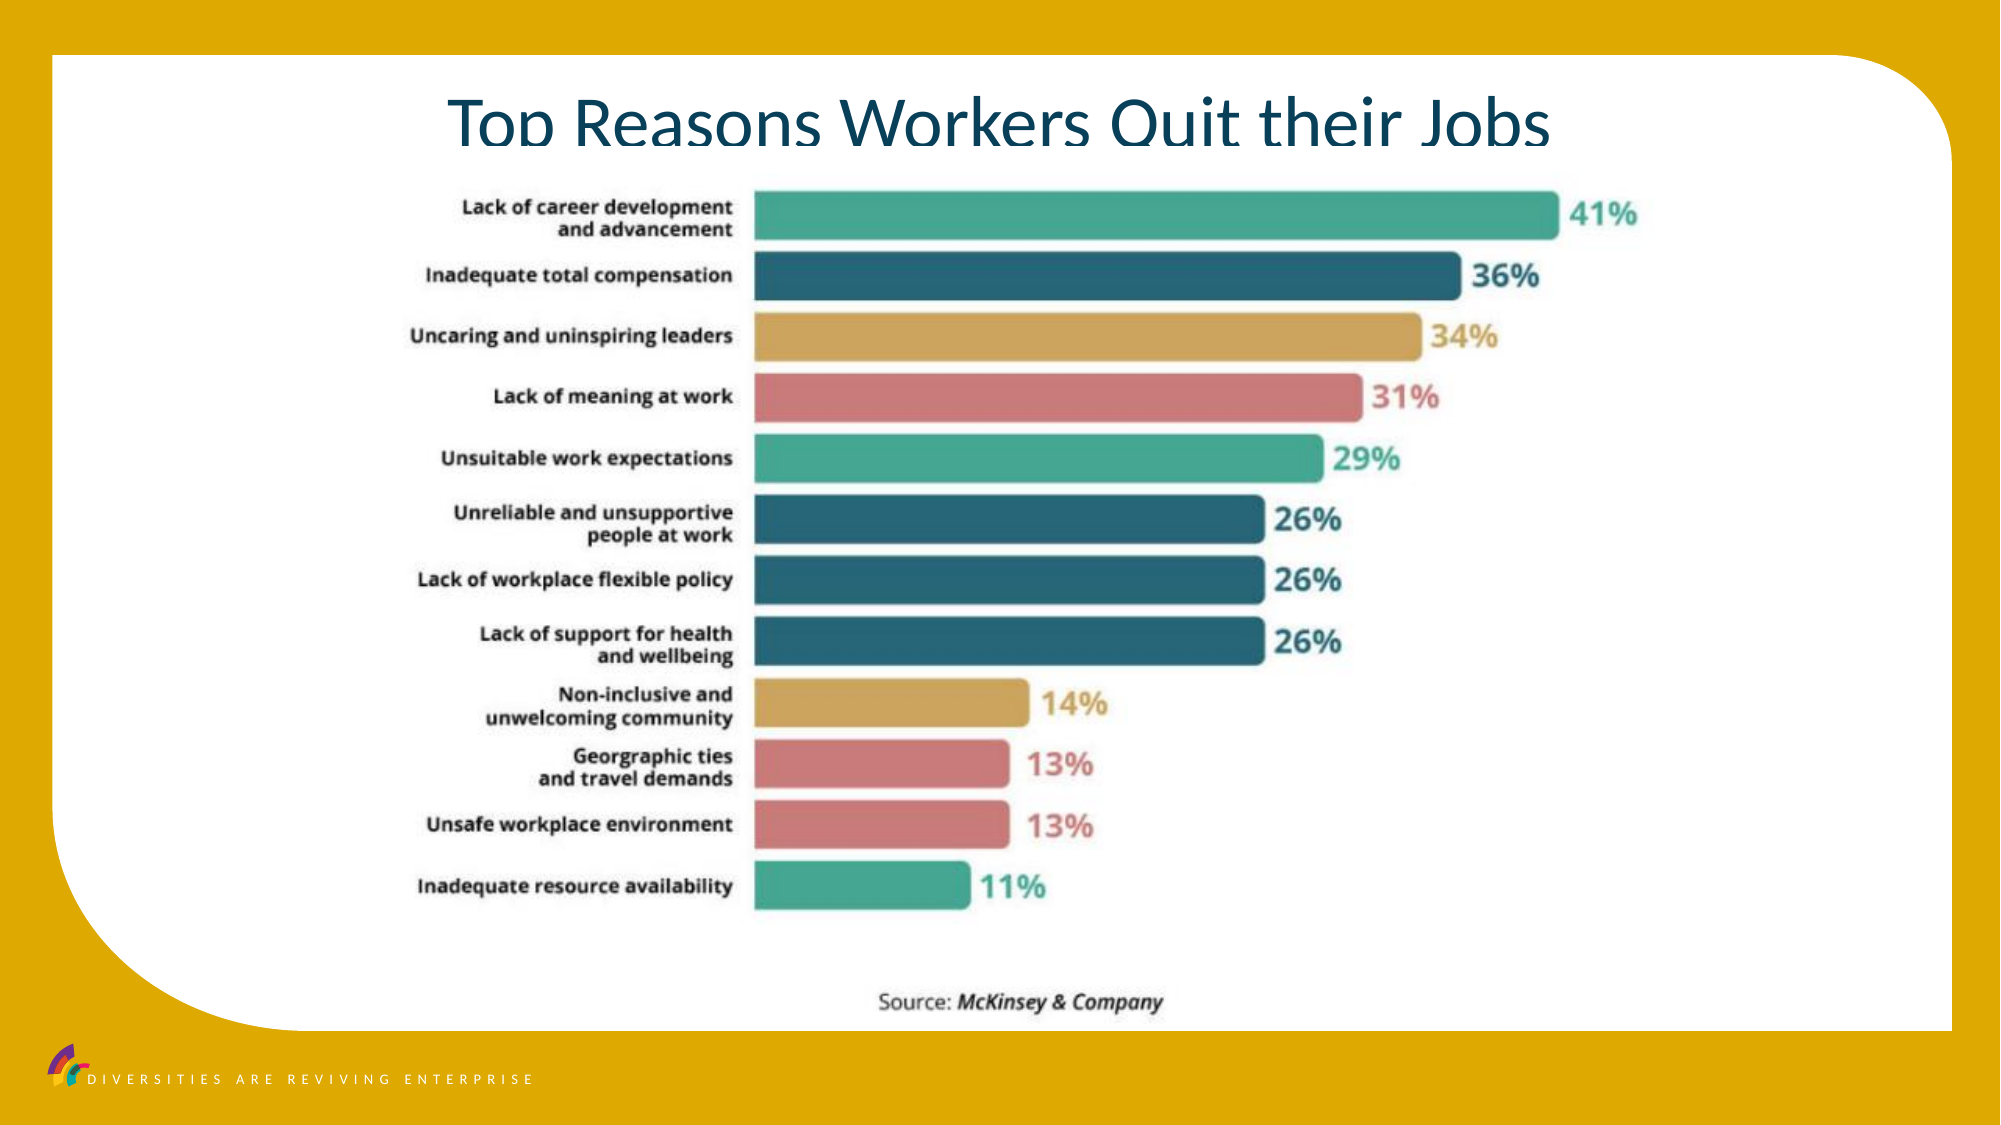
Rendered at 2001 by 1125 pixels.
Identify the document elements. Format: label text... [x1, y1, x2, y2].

list Top Reasons Workers Quit their Jobs [130, 76, 1869, 208]
picture [353, 146, 1689, 1025]
